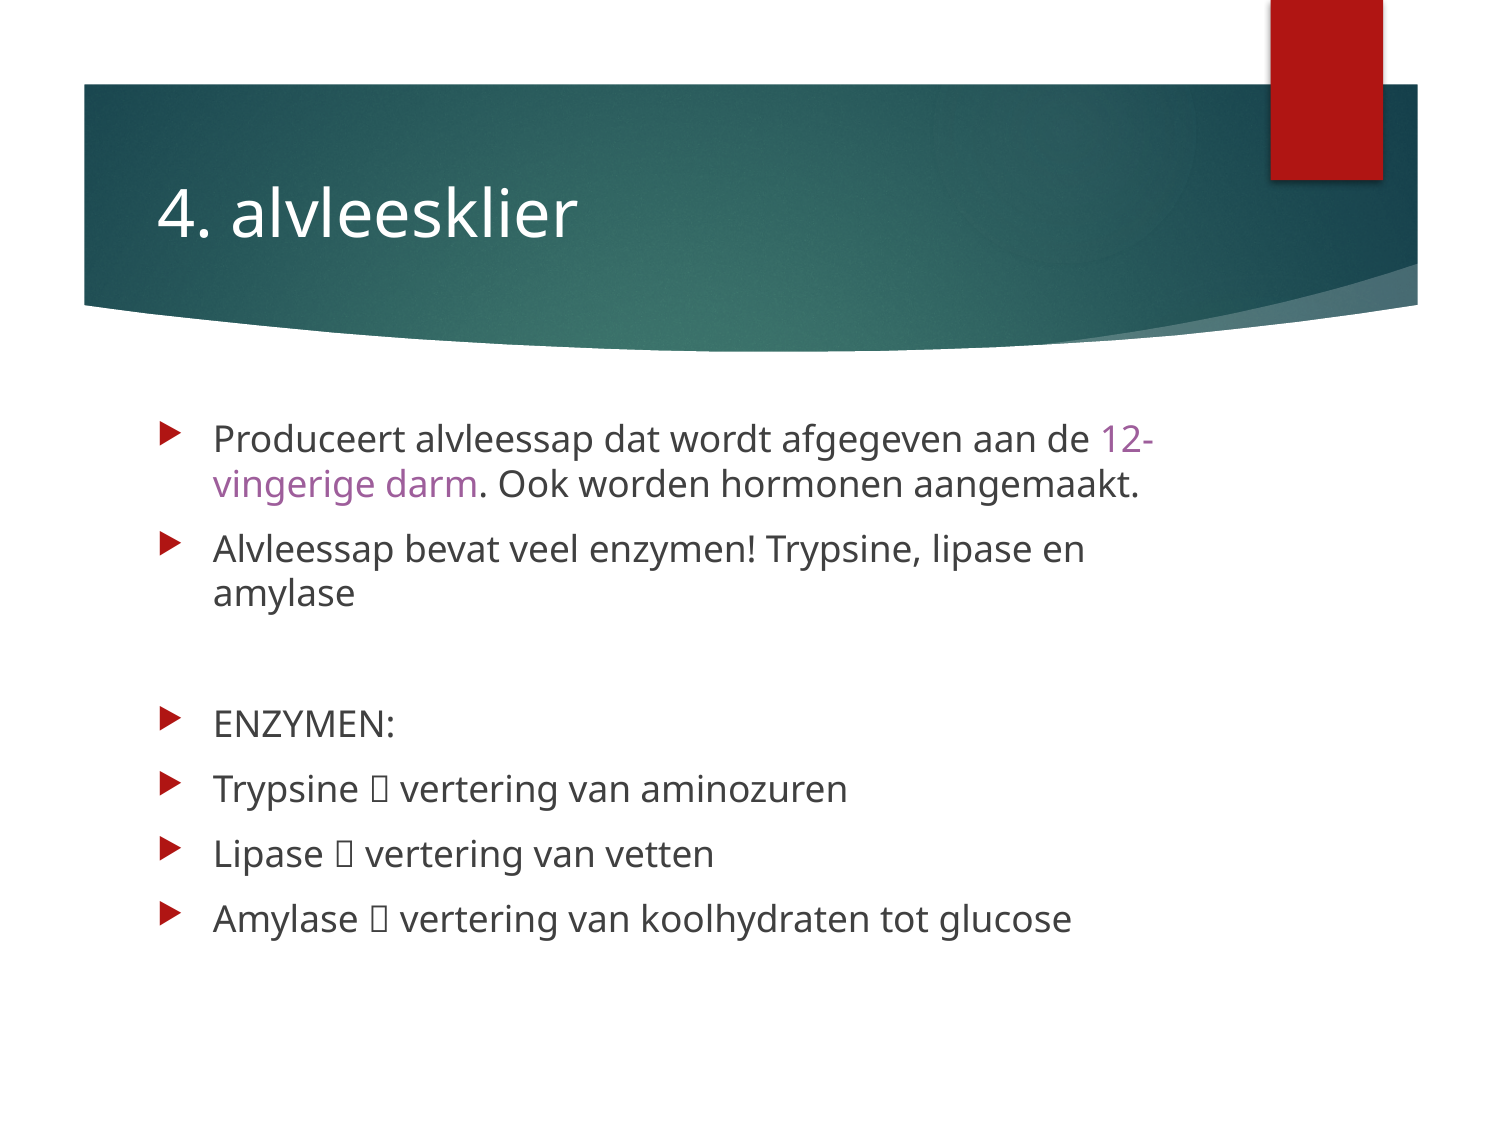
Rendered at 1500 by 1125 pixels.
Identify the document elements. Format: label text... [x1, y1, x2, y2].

list Produceert alvleessap dat wordt afgegeven aan de 12-vingerige darm. Ook worden hormonen aangemaakt. Alvleessap bevat veel enzymen! Trypsine, lipase en amylase ENZYMEN: Trypsine  vertering van aminozuren Lipase  vertering van vetten Amylase  vertering van koolhydraten tot glucose [142, 408, 1183, 988]
title 4. alvleesklier [142, 152, 1183, 269]
